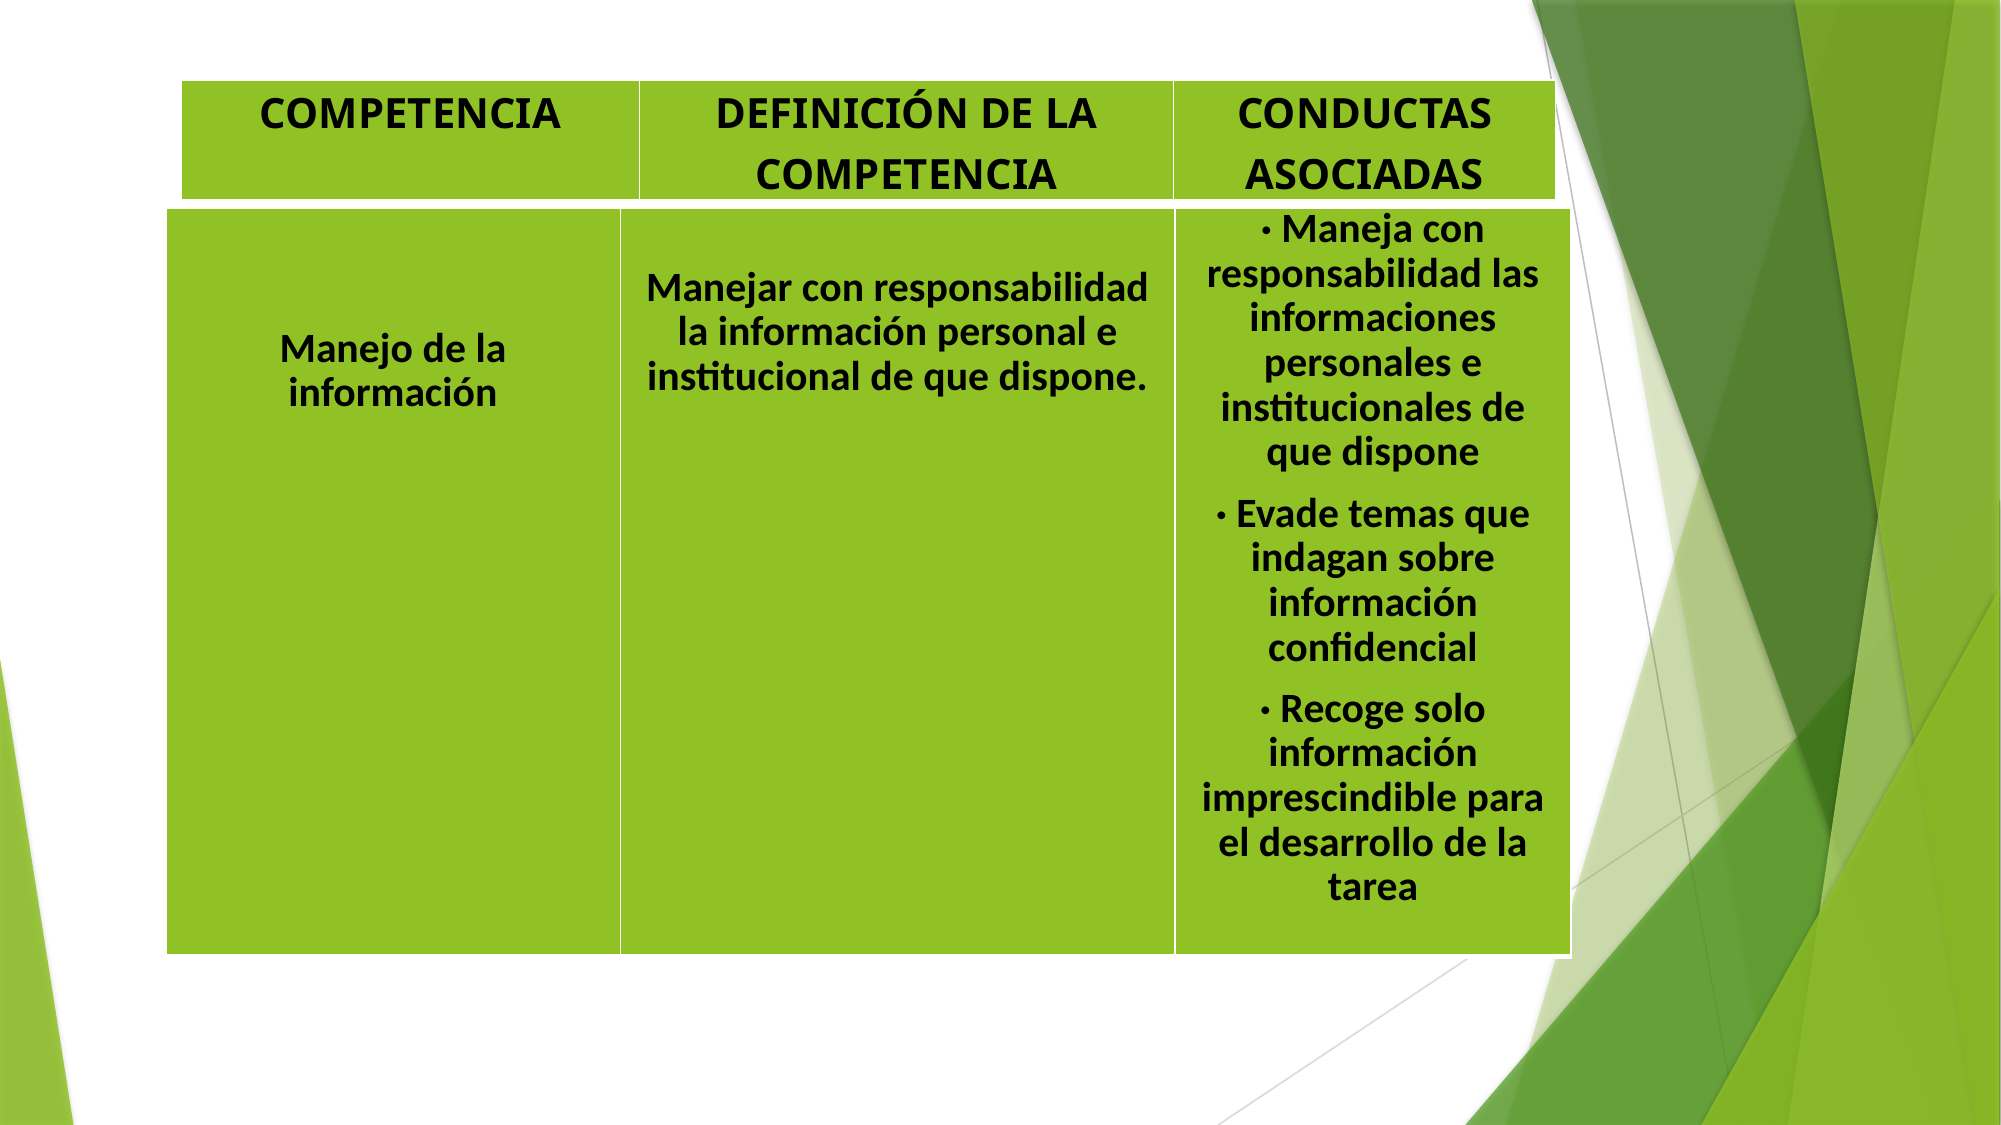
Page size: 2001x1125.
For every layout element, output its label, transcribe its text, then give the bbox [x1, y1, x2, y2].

table_header CONDUCTAS ASOCIADAS [1174, 81, 1555, 199]
title [120, 72, 1531, 290]
table_header · Maneja con responsabilidad las informaciones personales e institucionales de que dispone · Evade temas que indagan sobre información confidencial · Recoge solo información imprescindible para el desarrollo de la tarea [1176, 209, 1570, 954]
table_header COMPETENCIA [182, 81, 639, 199]
table_header Manejar con responsabilidad la información personal e institucional de que dispone. [621, 209, 1174, 954]
table_header DEFINICIÓN DE LA COMPETENCIA [640, 81, 1173, 199]
table_header Manejo de la información [167, 209, 620, 954]
